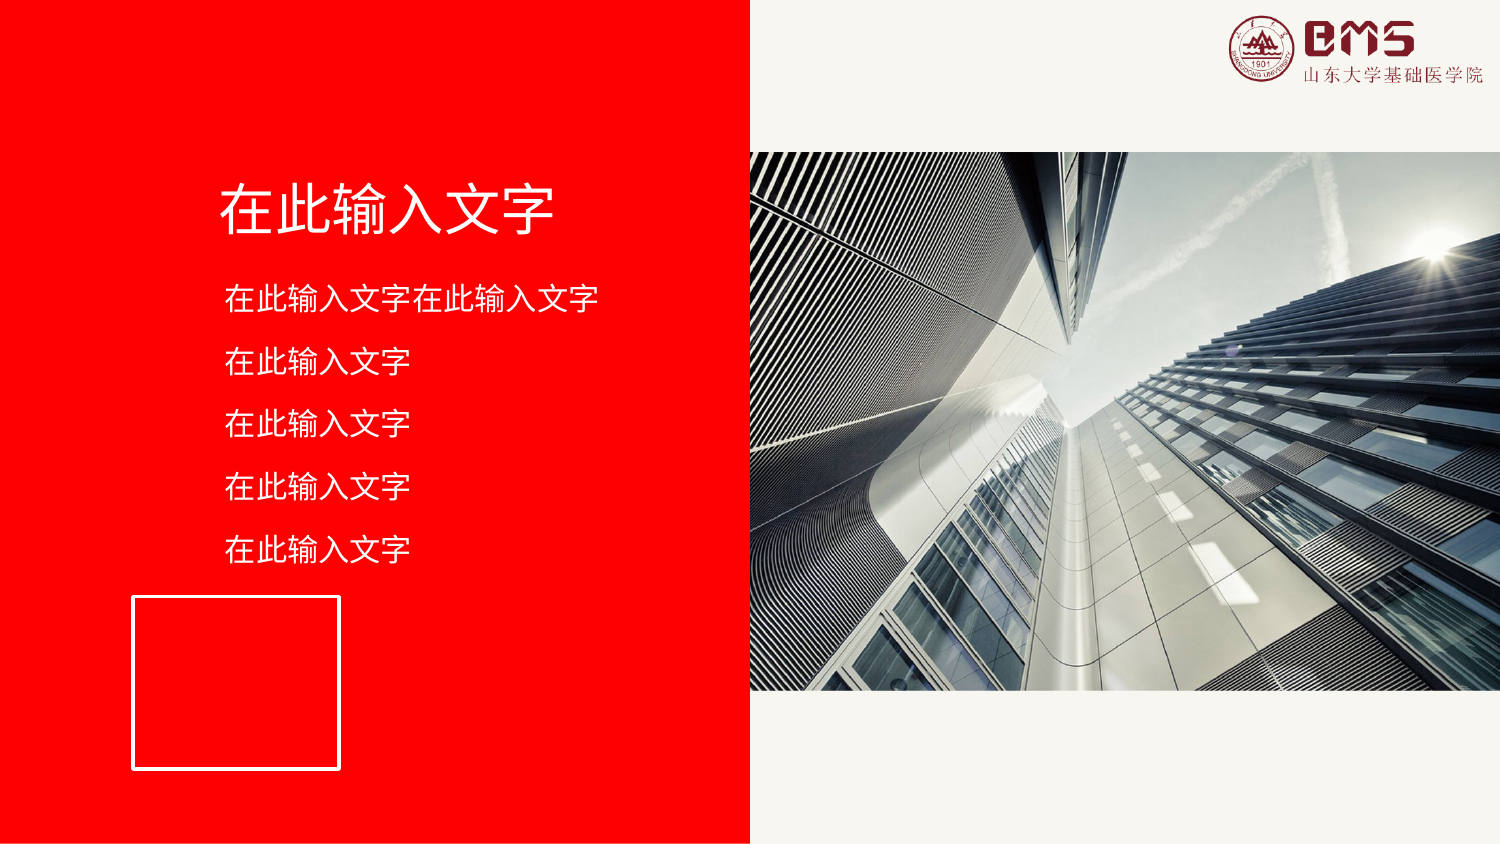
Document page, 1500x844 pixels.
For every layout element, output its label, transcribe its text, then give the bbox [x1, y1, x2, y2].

text_box [132, 596, 339, 770]
text_box 在此输入文字 [207, 168, 653, 248]
picture [1210, 0, 1500, 116]
text_box [0, 0, 752, 844]
picture [658, 152, 1500, 691]
text_box 在此输入文字在此输入文字 在此输入文字 在此输入文字 在此输入文字 在此输入文字 [224, 271, 653, 503]
